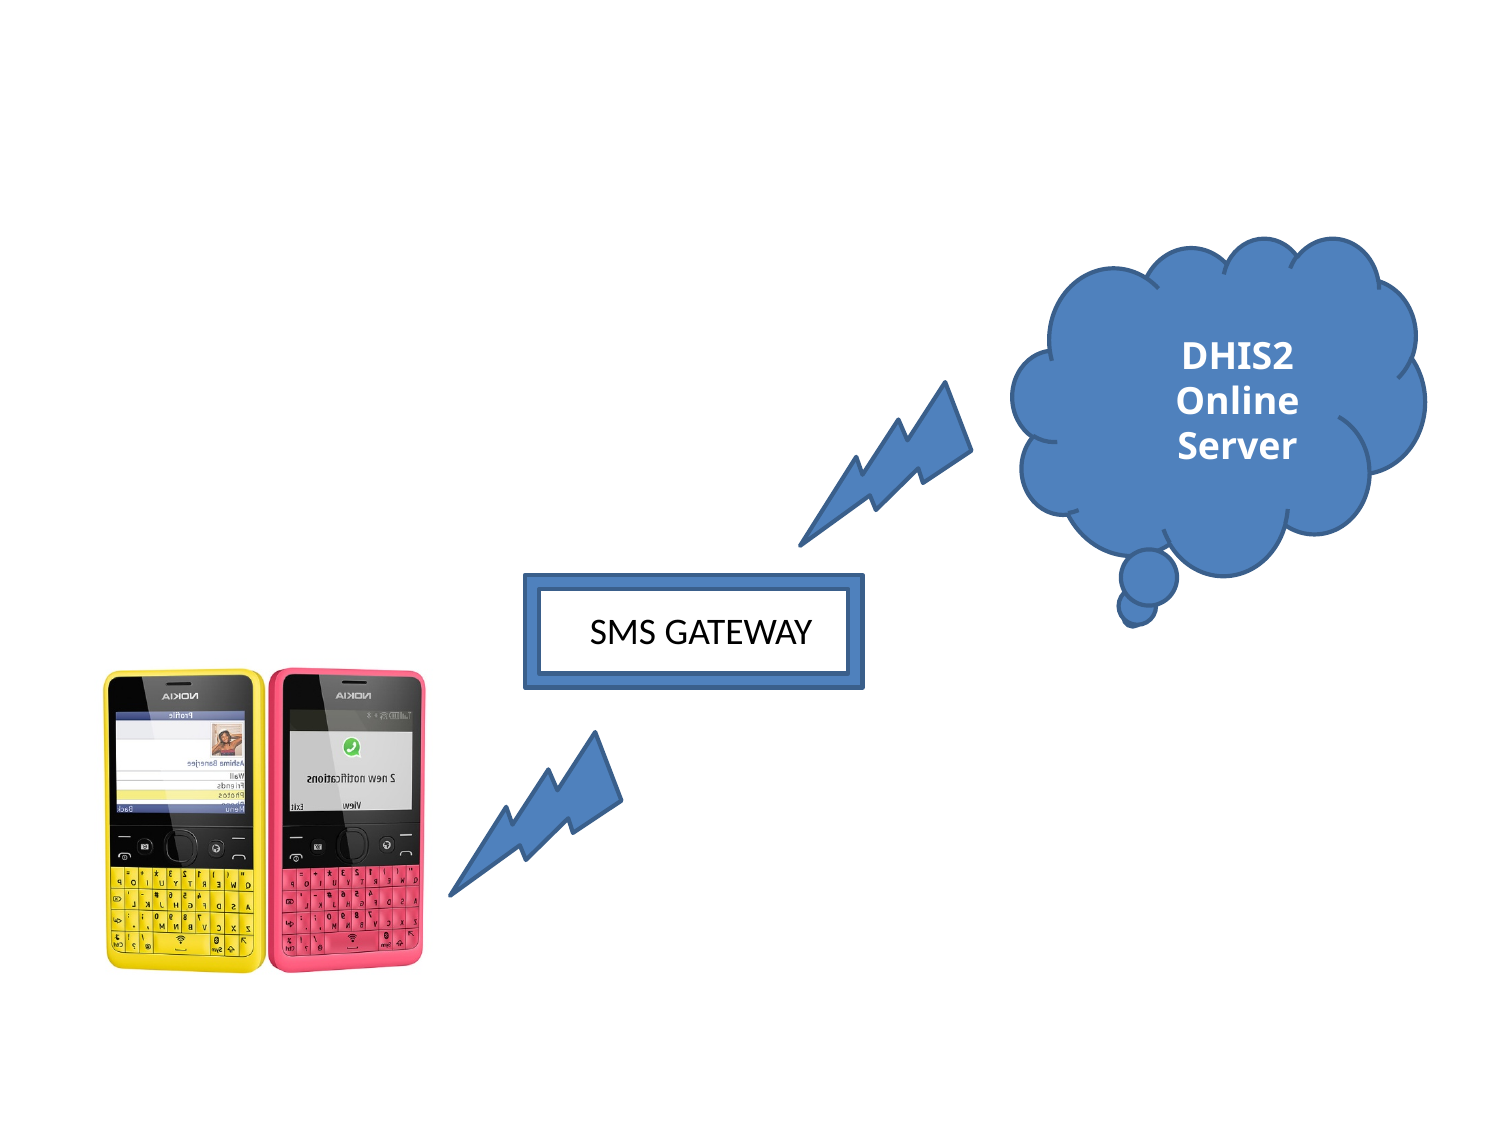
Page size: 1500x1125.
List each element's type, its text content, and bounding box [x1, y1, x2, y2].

text_box DHIS2 Online Server [1137, 324, 1338, 475]
text_box [798, 380, 974, 548]
text_box [1010, 236, 1428, 629]
text_box [523, 573, 865, 690]
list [74, 624, 456, 1006]
text_box SMS GATEWAY [575, 599, 850, 660]
text_box [459, 729, 624, 892]
